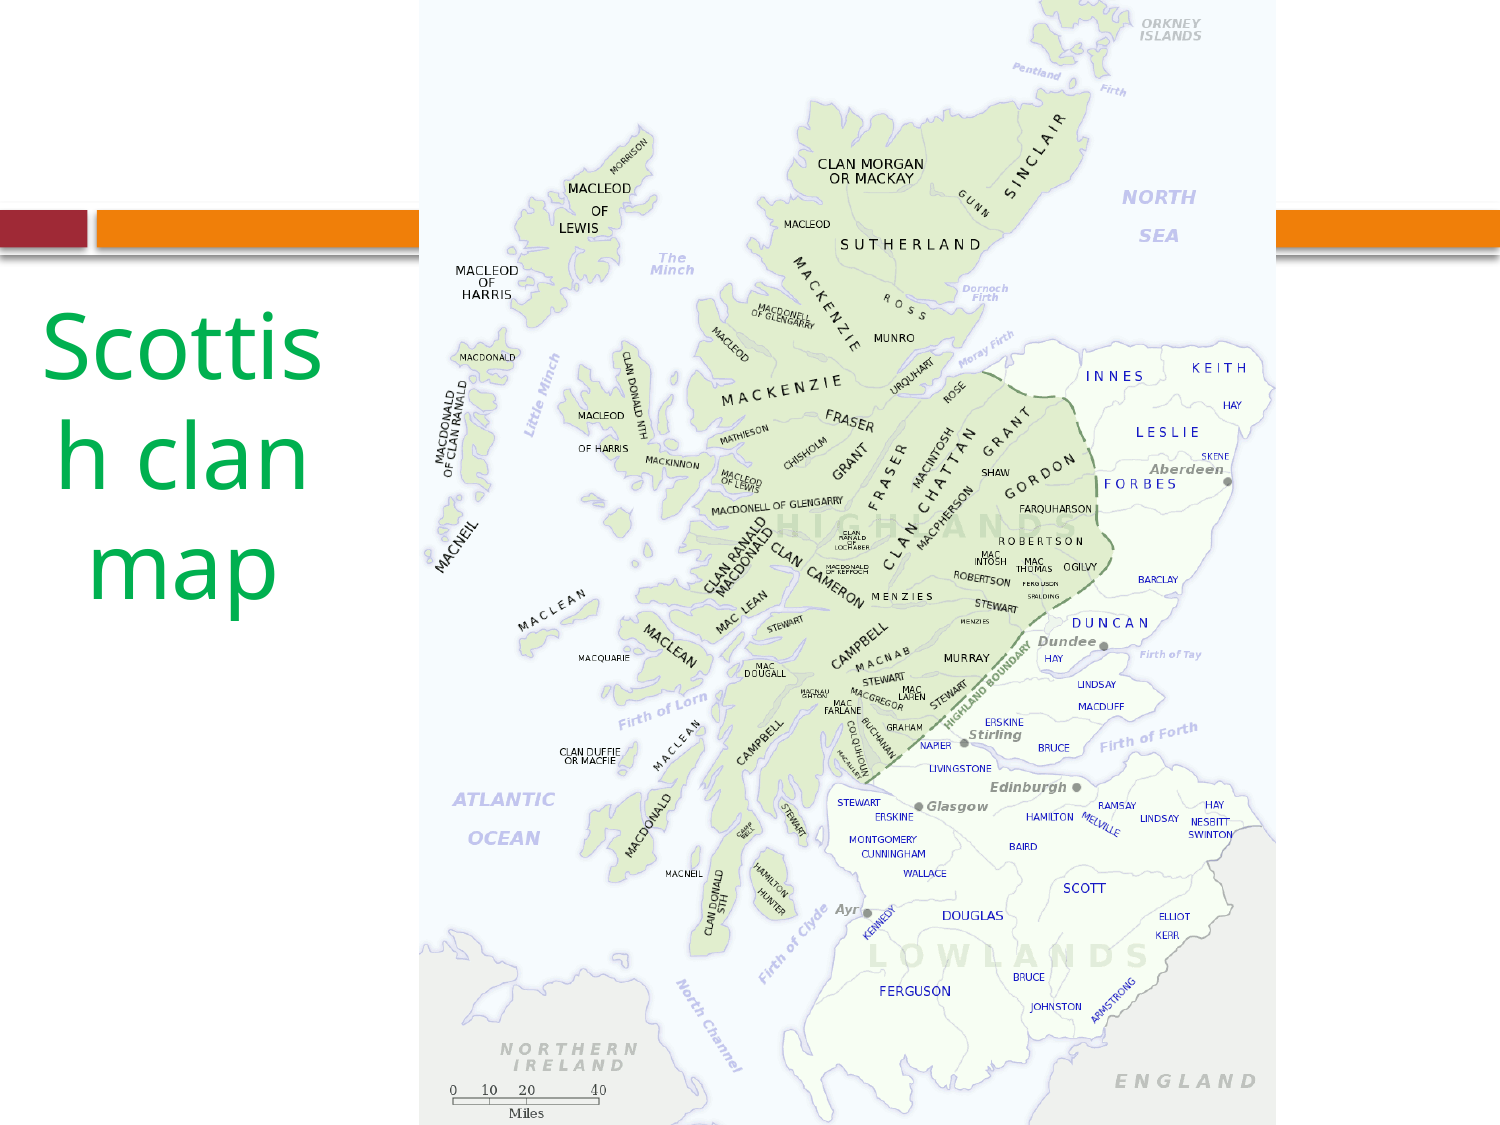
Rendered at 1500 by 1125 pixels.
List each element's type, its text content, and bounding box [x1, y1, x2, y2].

title Scottish clan map [0, 42, 366, 864]
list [418, 0, 1276, 1125]
